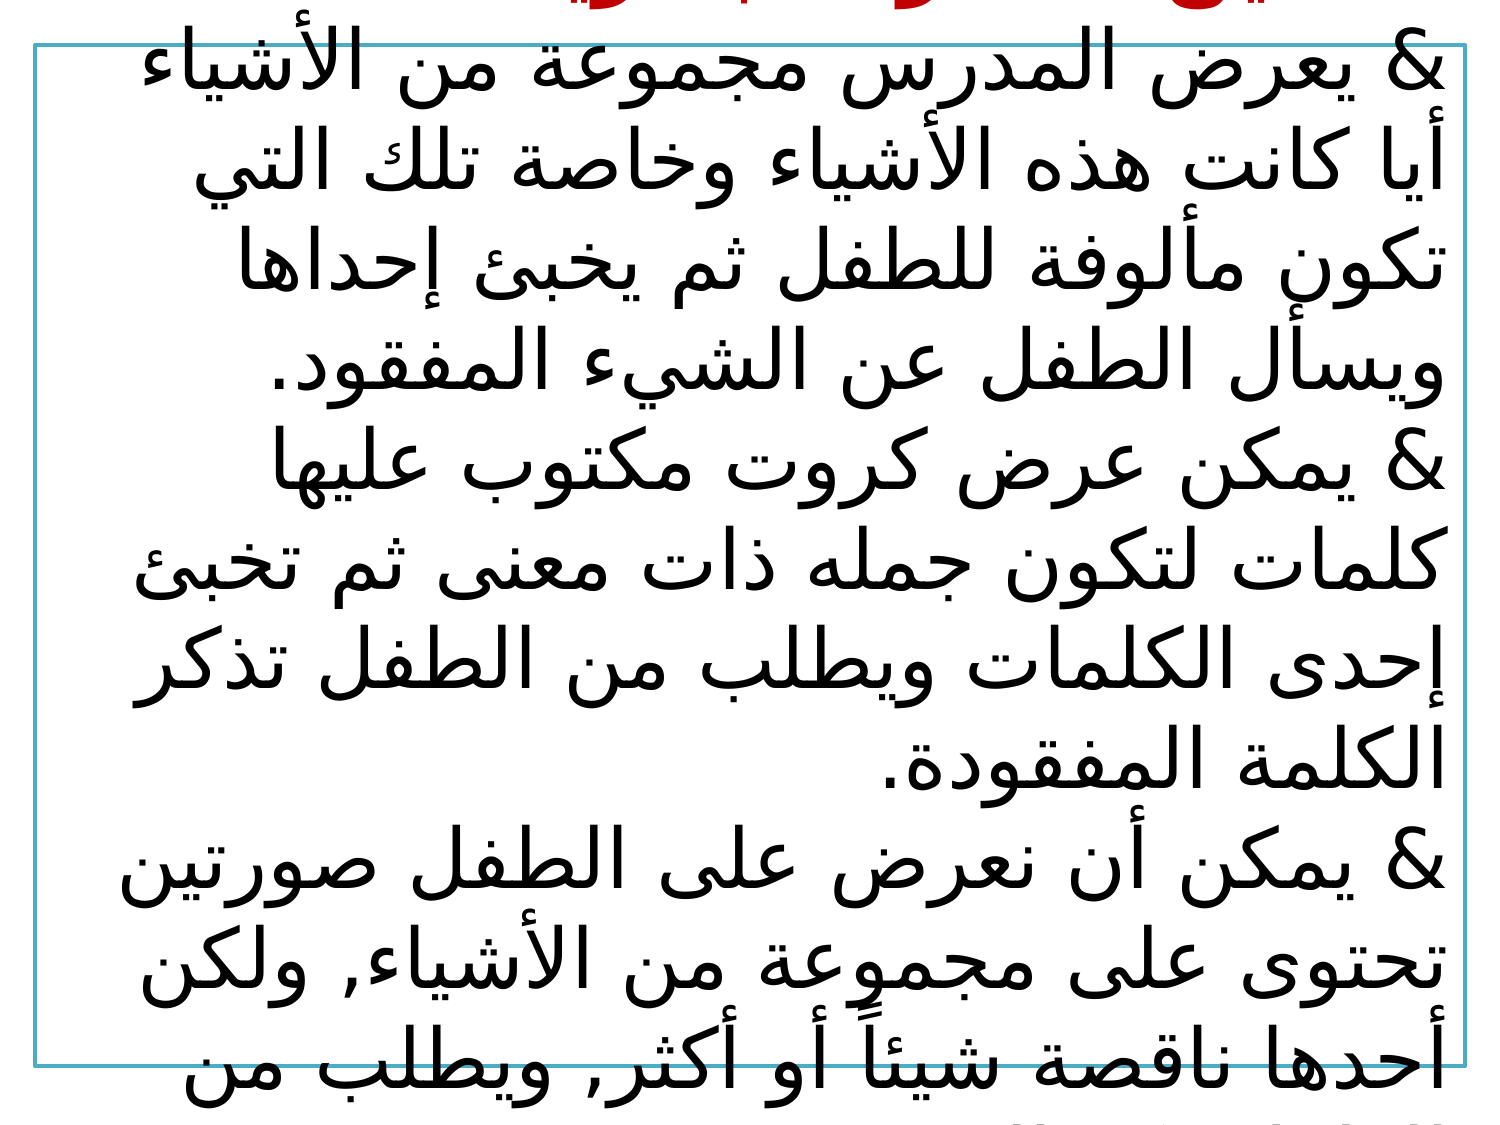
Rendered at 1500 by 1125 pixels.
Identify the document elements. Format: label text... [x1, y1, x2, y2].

title تحسين الذاكرة البصرية: & يعرض المدرس مجموعة من الأشياء أيا كانت هذه الأشياء وخاصة تلك التي تكون مألوفة للطفل ثم يخبئ إحداها ويسأل الطفل عن الشيء المفقود. & يمكن عرض كروت مكتوب عليها كلمات لتكون جمله ذات معنى ثم تخبئ إحدى الكلمات ويطلب من الطفل تذكر الكلمة المفقودة. & يمكن أن نعرض على الطفل صورتين تحتوى على مجموعة من الأشياء, ولكن أحدها ناقصة شيئاً أو أكثر, ويطلب من الطفل ذكر المفقود. [33, 43, 1467, 1068]
